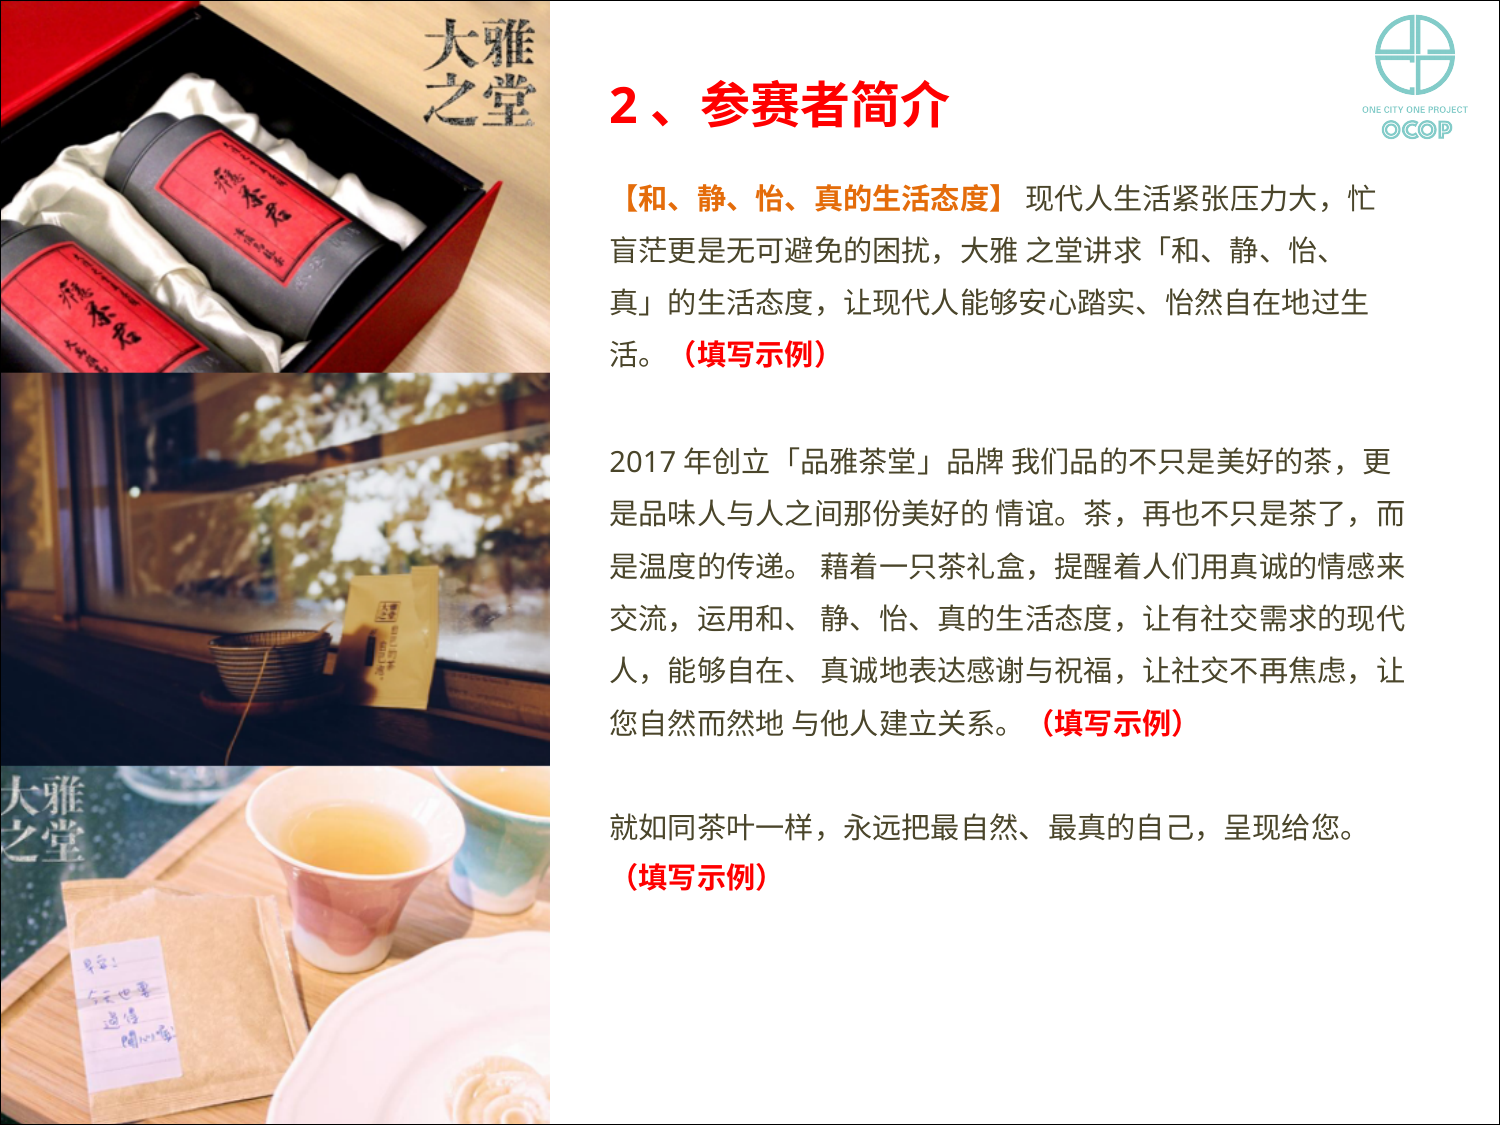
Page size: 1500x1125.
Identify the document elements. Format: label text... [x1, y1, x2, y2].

text_box 2、参赛者简介 【和、静、怡、真的⽣活态度】 现代⼈⽣活紧张压⼒⼤，忙盲茫更是无可避免的困扰，⼤雅 之堂讲求「和、静、怡、真」的⽣活态度，让现代⼈能够安⼼踏实、怡然⾃在地过⽣活。（填写示例） 2017年创立「品雅茶堂」品牌 我们品的不只是美好的茶，更是品味⼈与⼈之间那份美好的 情谊。茶，再也不只是茶了，⽽是温度的传递。 藉着⼀只茶礼盒，提醒着⼈们⽤真诚的情感来交流，运⽤和、 静、怡、真的⽣活态度，让有社交需求的现代⼈，能够⾃在、 真诚地表达感谢与祝福，让社交不再焦虑，让您⾃然⽽然地 与他⼈建立关系。（填写示例） 就如同茶叶⼀样，永远把最⾃然、最真的⾃⼰，呈现给您。（填写示例） [0, 0, 1465, 930]
picture [1331, 0, 1500, 175]
text_box [0, 183, 1500, 1125]
